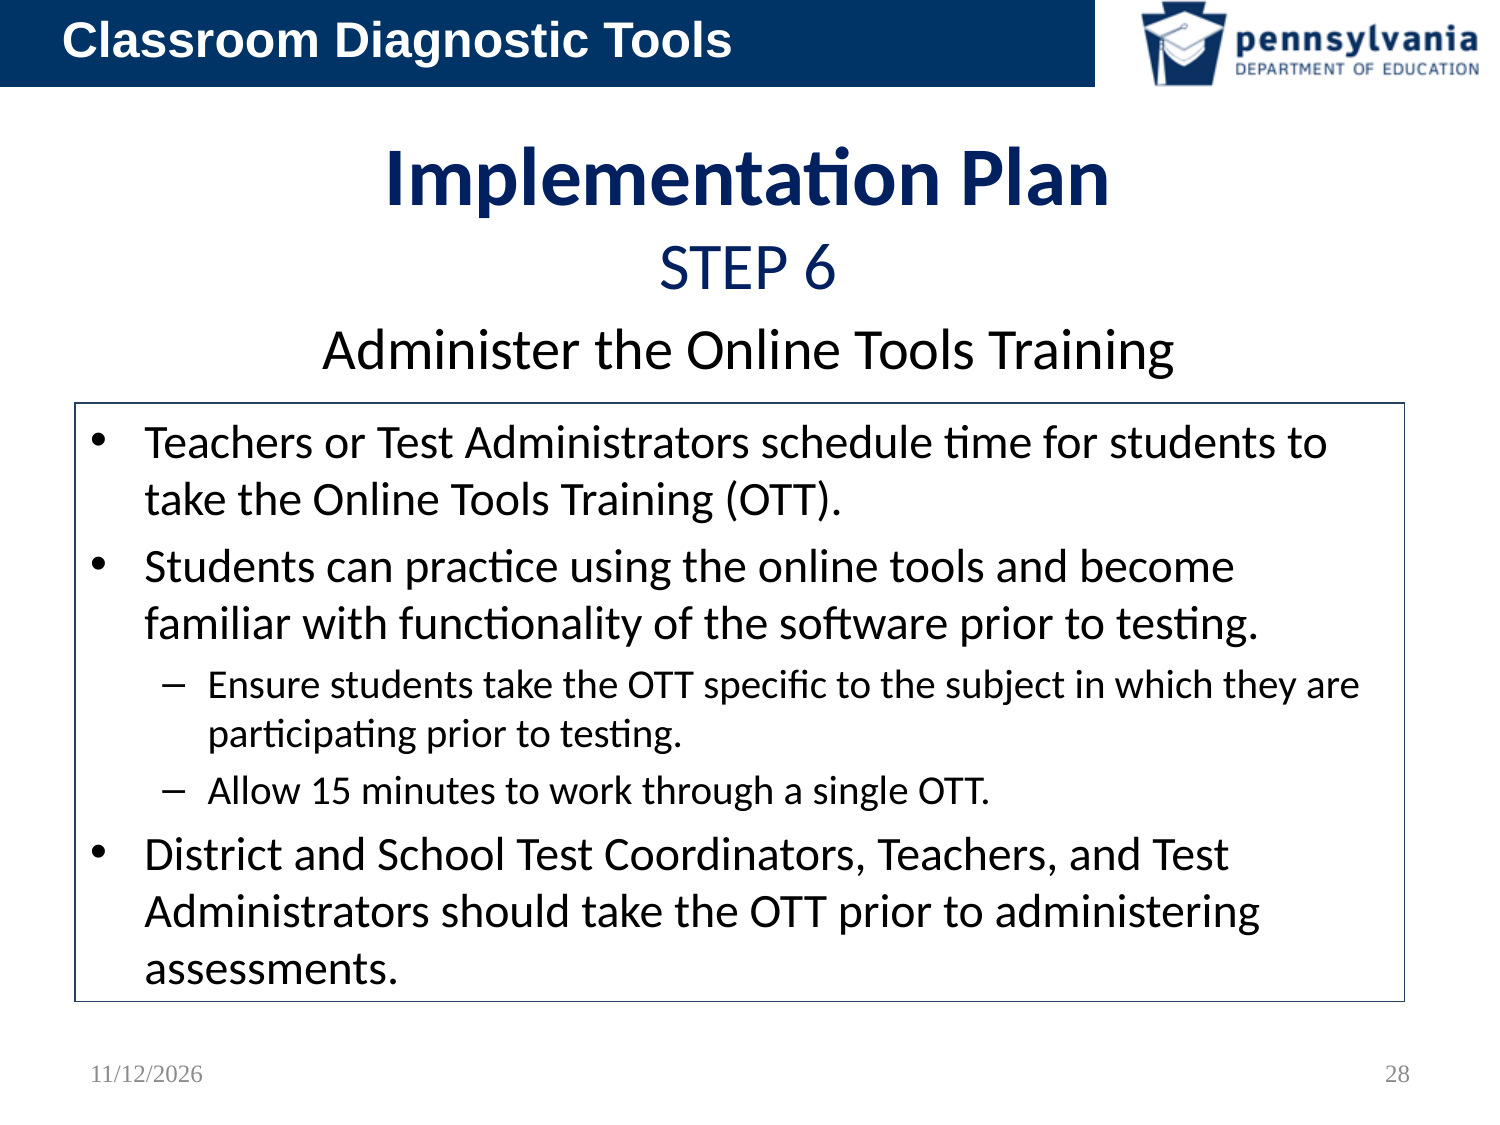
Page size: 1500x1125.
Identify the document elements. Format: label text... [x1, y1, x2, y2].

picture [1134, 0, 1485, 90]
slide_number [75, 1042, 425, 1103]
list Teachers or Test Administrators schedule time for students to take the Online Tools Training (OTT). Students can practice using the online tools and become familiar with functionality of the software prior to testing. Ensure students take the OTT specific to the subject in which they are participating prior to testing. Allow 15 minutes to work through a single OTT. District and School Test Coordinators, Teachers, and Test Administrators should take the OTT prior to administering assessments. [74, 402, 1405, 1002]
title Implementation Plan STEP 6 Administer the Online Tools Training [73, 146, 1424, 359]
slide_number 28 [1074, 1042, 1425, 1103]
